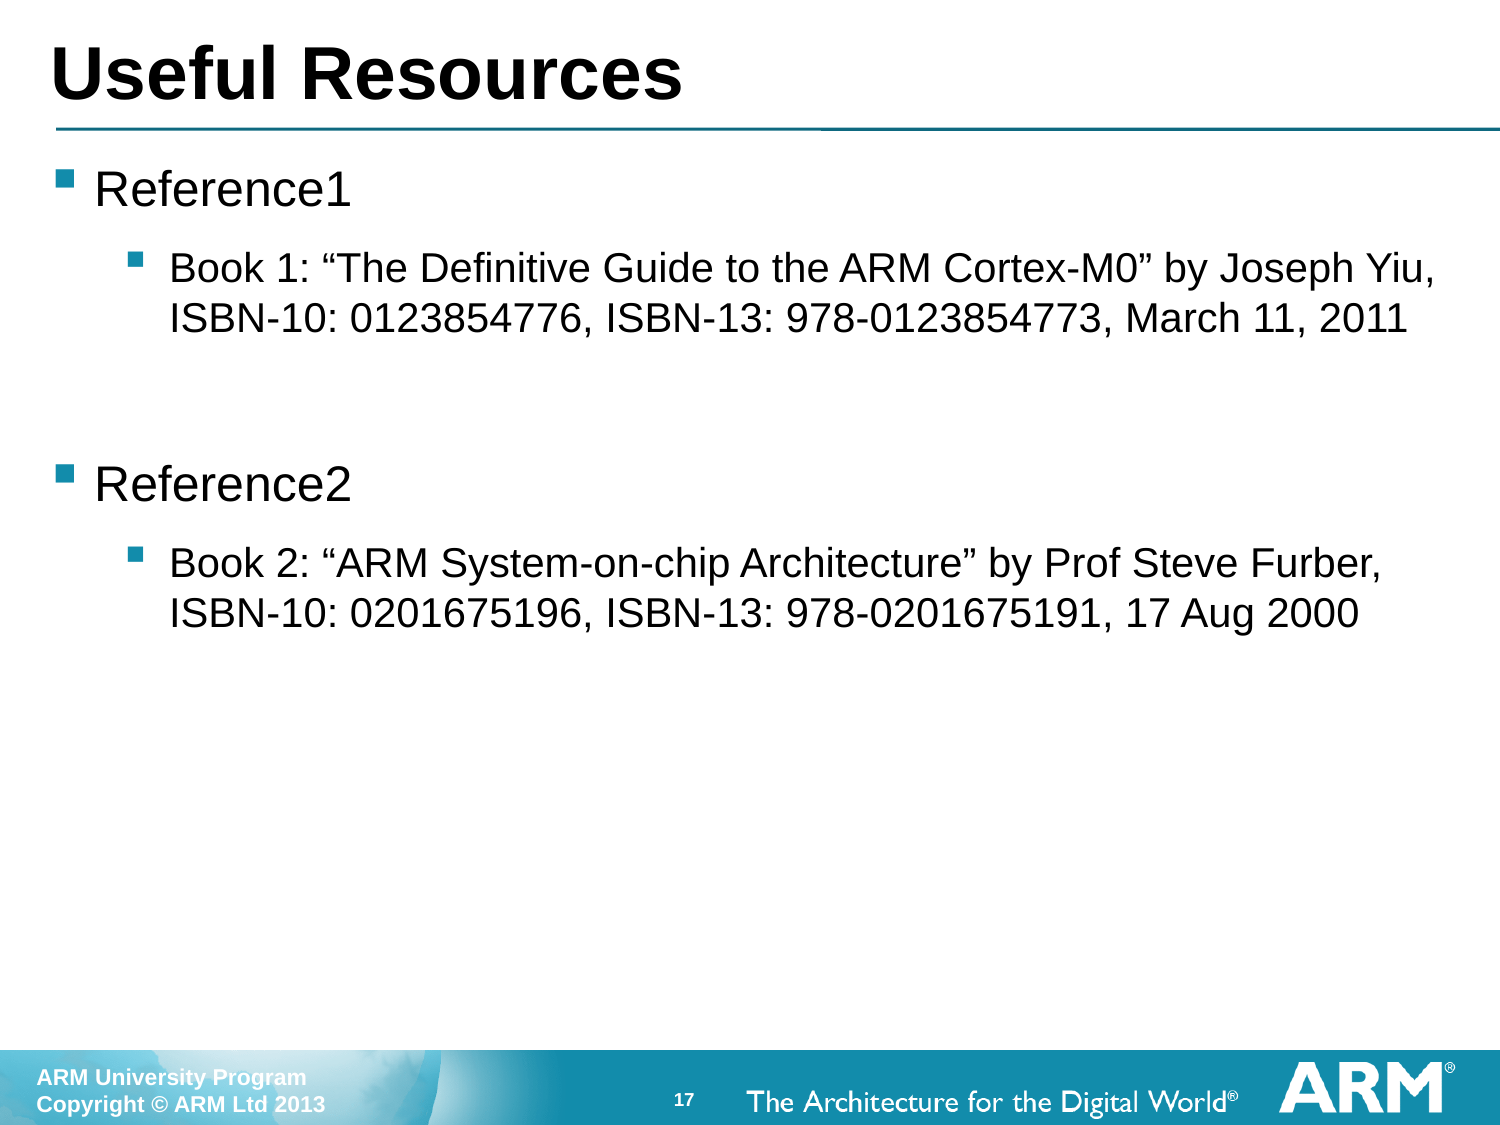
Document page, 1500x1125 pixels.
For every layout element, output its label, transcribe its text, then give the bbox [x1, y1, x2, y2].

picture [0, 780, 1500, 1125]
title Useful Resources [35, 1, 1476, 139]
list Reference1 Book 1: “The Definitive Guide to the ARM Cortex-M0” by Joseph Yiu, ISBN-10: 0123854776, ISBN-13: 978-0123854773, March 11, 2011 Reference2 Book 2: “ARM System-on-chip Architecture” by Prof Steve Furber, ISBN-10: 0201675196, ISBN-13: 978-0201675191, 17 Aug 2000 [35, 148, 1476, 1047]
